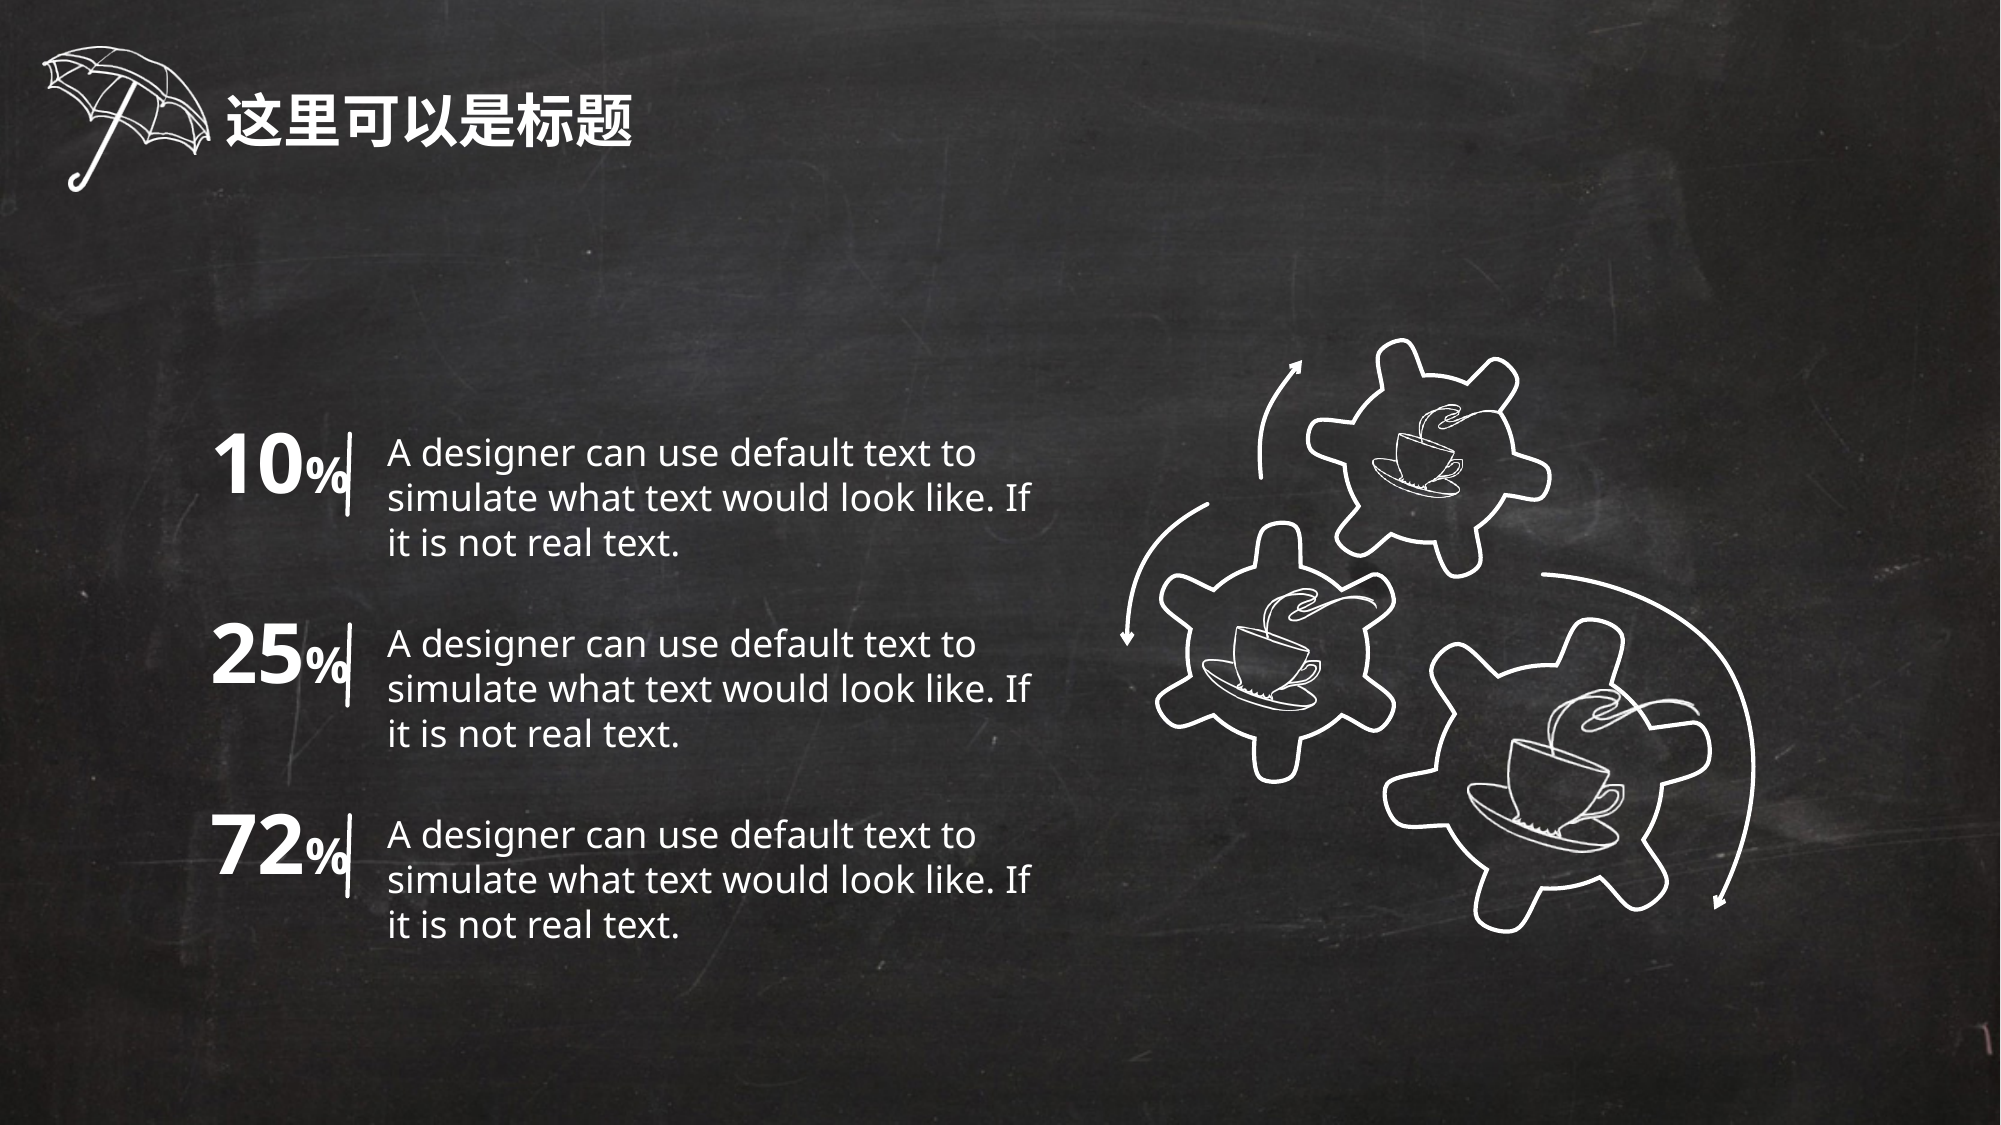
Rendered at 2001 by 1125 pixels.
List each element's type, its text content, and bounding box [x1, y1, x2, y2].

text_box 10% [195, 402, 365, 518]
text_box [42, 46, 669, 192]
text_box [1258, 360, 1303, 479]
text_box [1700, 723, 1711, 773]
text_box A designer can use default text to simulate what text would look like. If it is not real text. [372, 421, 1062, 572]
text_box [1119, 503, 1209, 647]
text_box [1306, 339, 1519, 578]
text_box [346, 432, 351, 516]
text_box 25% [195, 593, 365, 708]
text_box [1383, 618, 1668, 933]
text_box [1506, 420, 1551, 501]
text_box [1156, 574, 1395, 783]
text_box A designer can use default text to simulate what text would look like. If it is not real text. [372, 803, 1062, 953]
text_box [1343, 573, 1395, 623]
text_box [1541, 573, 1755, 910]
text_box [1214, 521, 1342, 588]
text_box [346, 623, 351, 707]
text_box A designer can use default text to simulate what text would look like. If it is not real text. [372, 612, 1062, 763]
picture [0, 0, 2001, 1125]
text_box [346, 814, 351, 898]
text_box 72% [195, 784, 365, 899]
